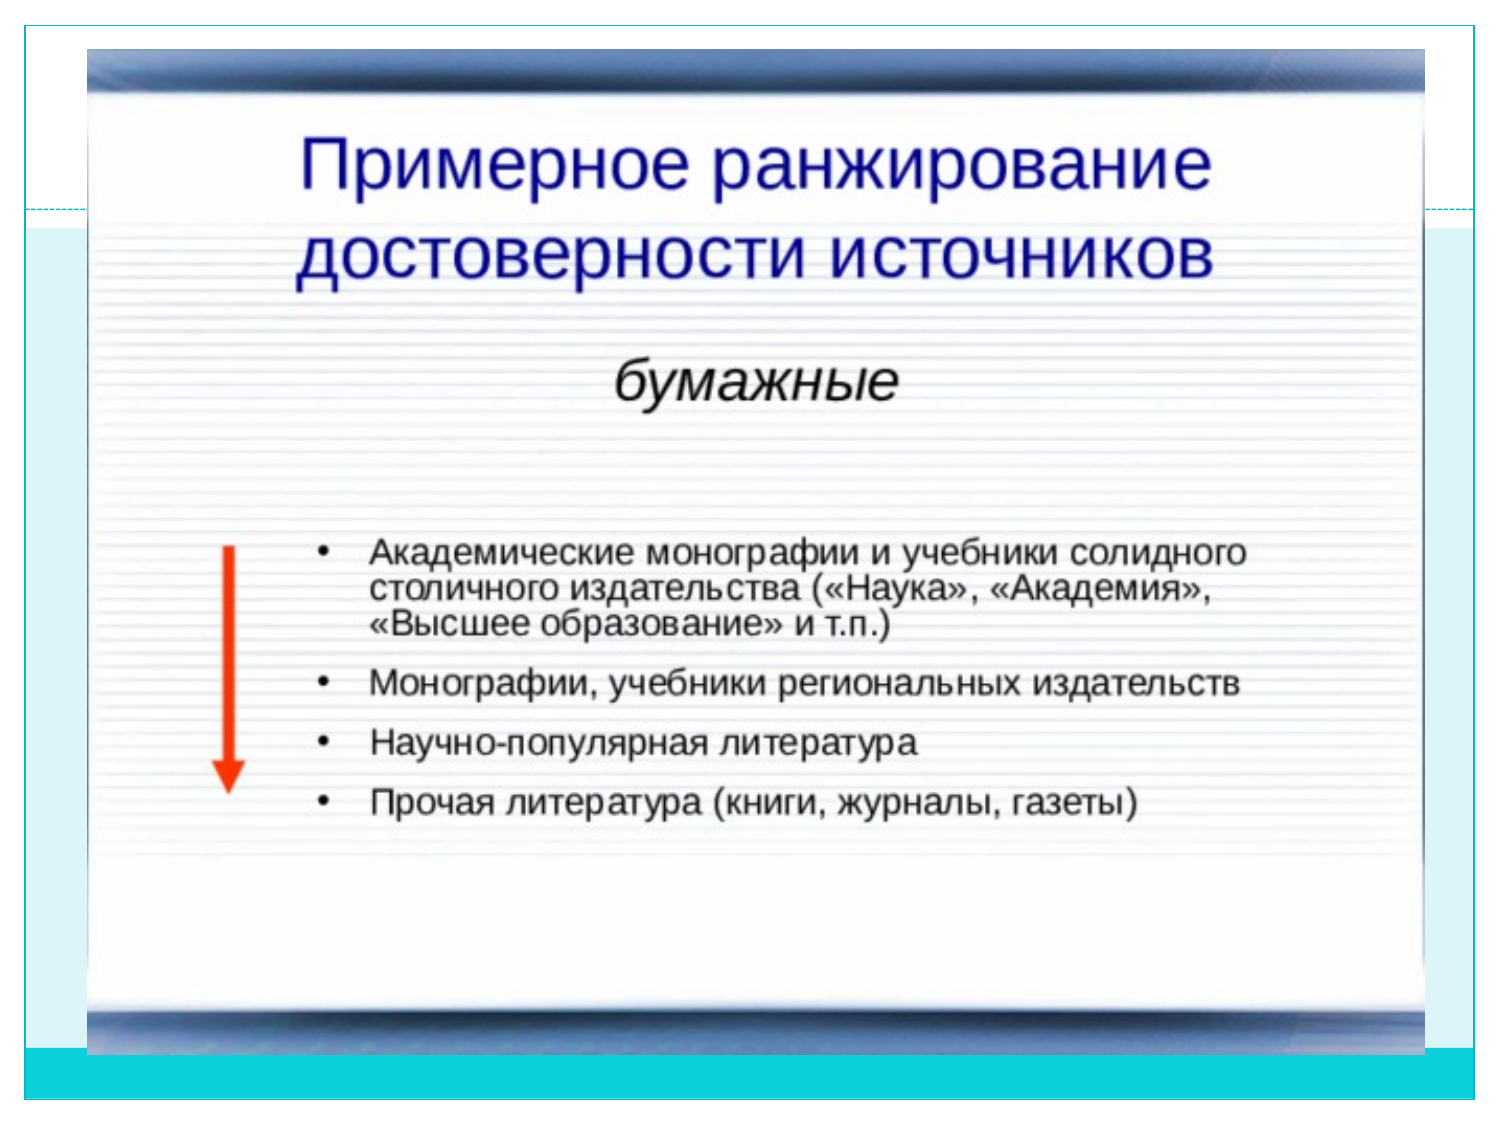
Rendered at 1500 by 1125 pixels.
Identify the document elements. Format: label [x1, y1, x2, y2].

list [87, 49, 1426, 1056]
